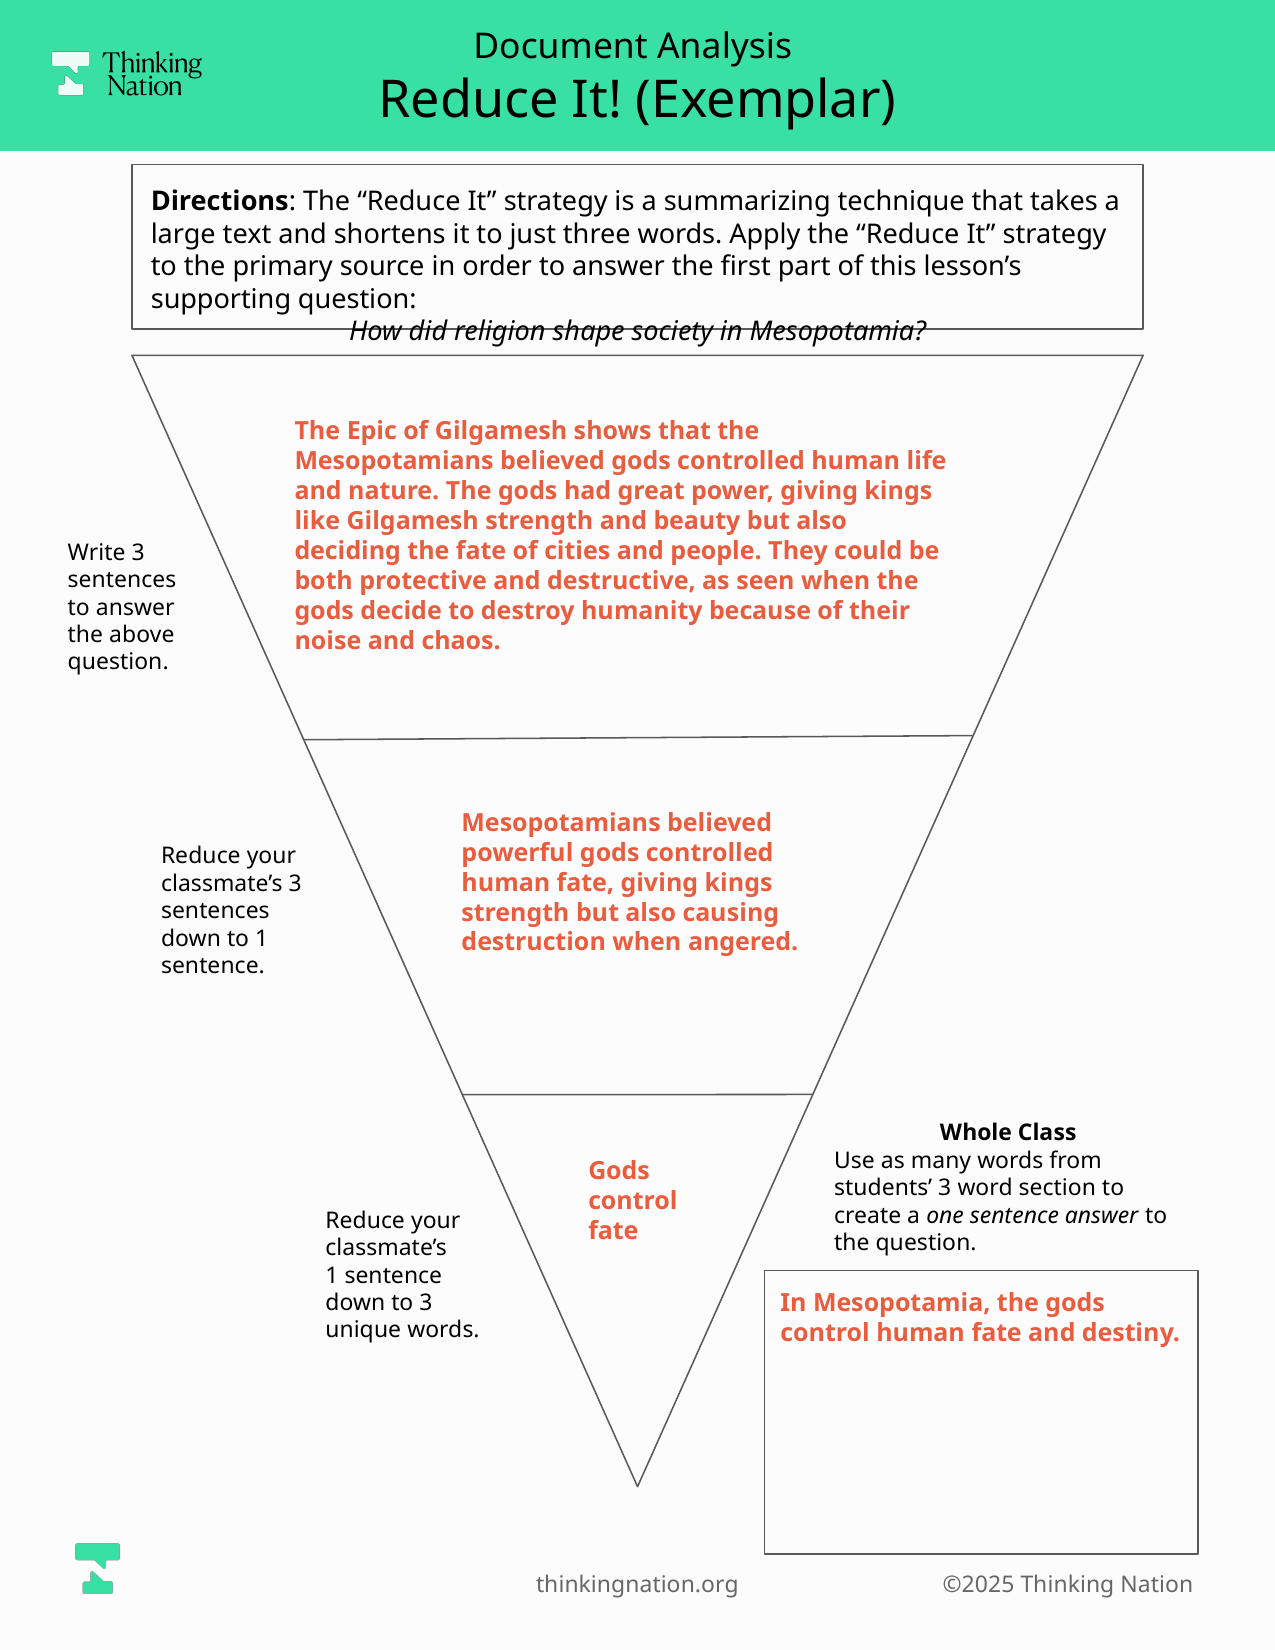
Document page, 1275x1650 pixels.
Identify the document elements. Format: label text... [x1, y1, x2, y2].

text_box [303, 735, 973, 740]
text_box [131, 355, 1144, 735]
text_box In Mesopotamia, the gods control human fate and destiny. [764, 1270, 1198, 1554]
text_box Directions: The “Reduce It” strategy is a summarizing technique that takes a large text and shortens it to just three words. Apply the “Reduce It” strategy to the primary source in order to answer the first part of this lesson’s supporting question: How did religion shape society in Mesopotamia? [131, 164, 1144, 330]
text_box [307, 748, 968, 1094]
text_box thinkingnation.org [486, 1553, 789, 1605]
text_box Gods control fate [573, 1139, 693, 1304]
text_box [465, 1102, 810, 1487]
text_box Reduce your classmate’s 1 sentence down to 3 unique words. [309, 1189, 501, 1377]
text_box Whole Class Use as many words from students’ 3 word section to create a one sentence answer to the question. [818, 1102, 1199, 1267]
text_box [562, 1123, 713, 1260]
picture [62, 1533, 133, 1604]
text_box [447, 766, 828, 1008]
text_box Document Analysis Reduce It! (Exemplar) [0, 0, 1275, 151]
text_box Reduce your classmate’s 3 sentences down to 1 sentence. [145, 824, 331, 1013]
text_box The Epic of Gilgamesh shows that the Mesopotamians believed gods controlled human life and nature. The gods had great power, giving kings like Gilgamesh strength and beauty but also deciding the fate of cities and people. They could be both protective and destructive, as seen when the gods decide to destroy humanity because of their noise and chaos. [279, 399, 973, 649]
picture [35, 37, 207, 109]
text_box [275, 406, 945, 673]
text_box ©2025 Thinking Nation [907, 1553, 1210, 1605]
text_box Write 3 sentences to answer the above question. [51, 521, 212, 673]
text_box Mesopotamians believed powerful gods controlled human fate, giving kings strength but also causing destruction when angered. [446, 791, 827, 1013]
text_box [293, 393, 982, 651]
